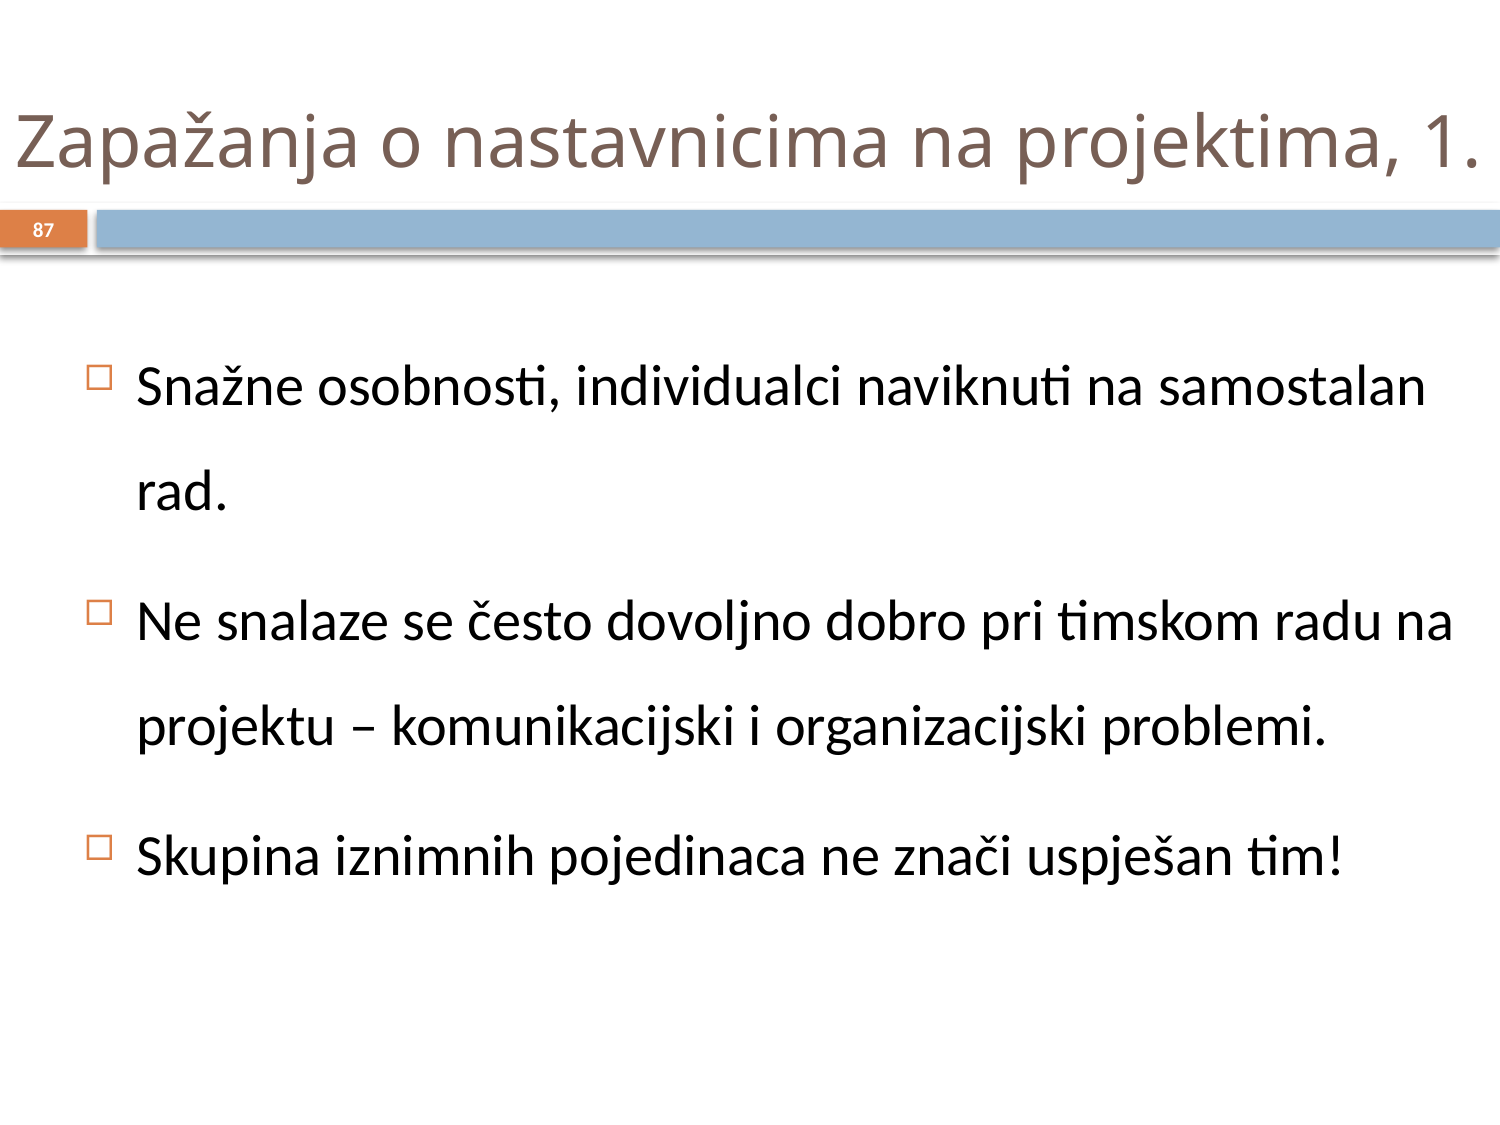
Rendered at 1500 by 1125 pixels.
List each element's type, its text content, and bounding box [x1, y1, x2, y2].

list Snažne osobnosti, individualci naviknuti na samostalan rad. Ne snalaze se često dovoljno dobro pri timskom radu na projektu – komunikacijski i organizacijski problemi. Skupina iznimnih pojedinaca ne znači uspješan tim! [62, 304, 1500, 1074]
title Zapažanja o nastavnicima na projektima, 1. [0, 44, 1500, 233]
slide_number 87 [0, 208, 88, 249]
